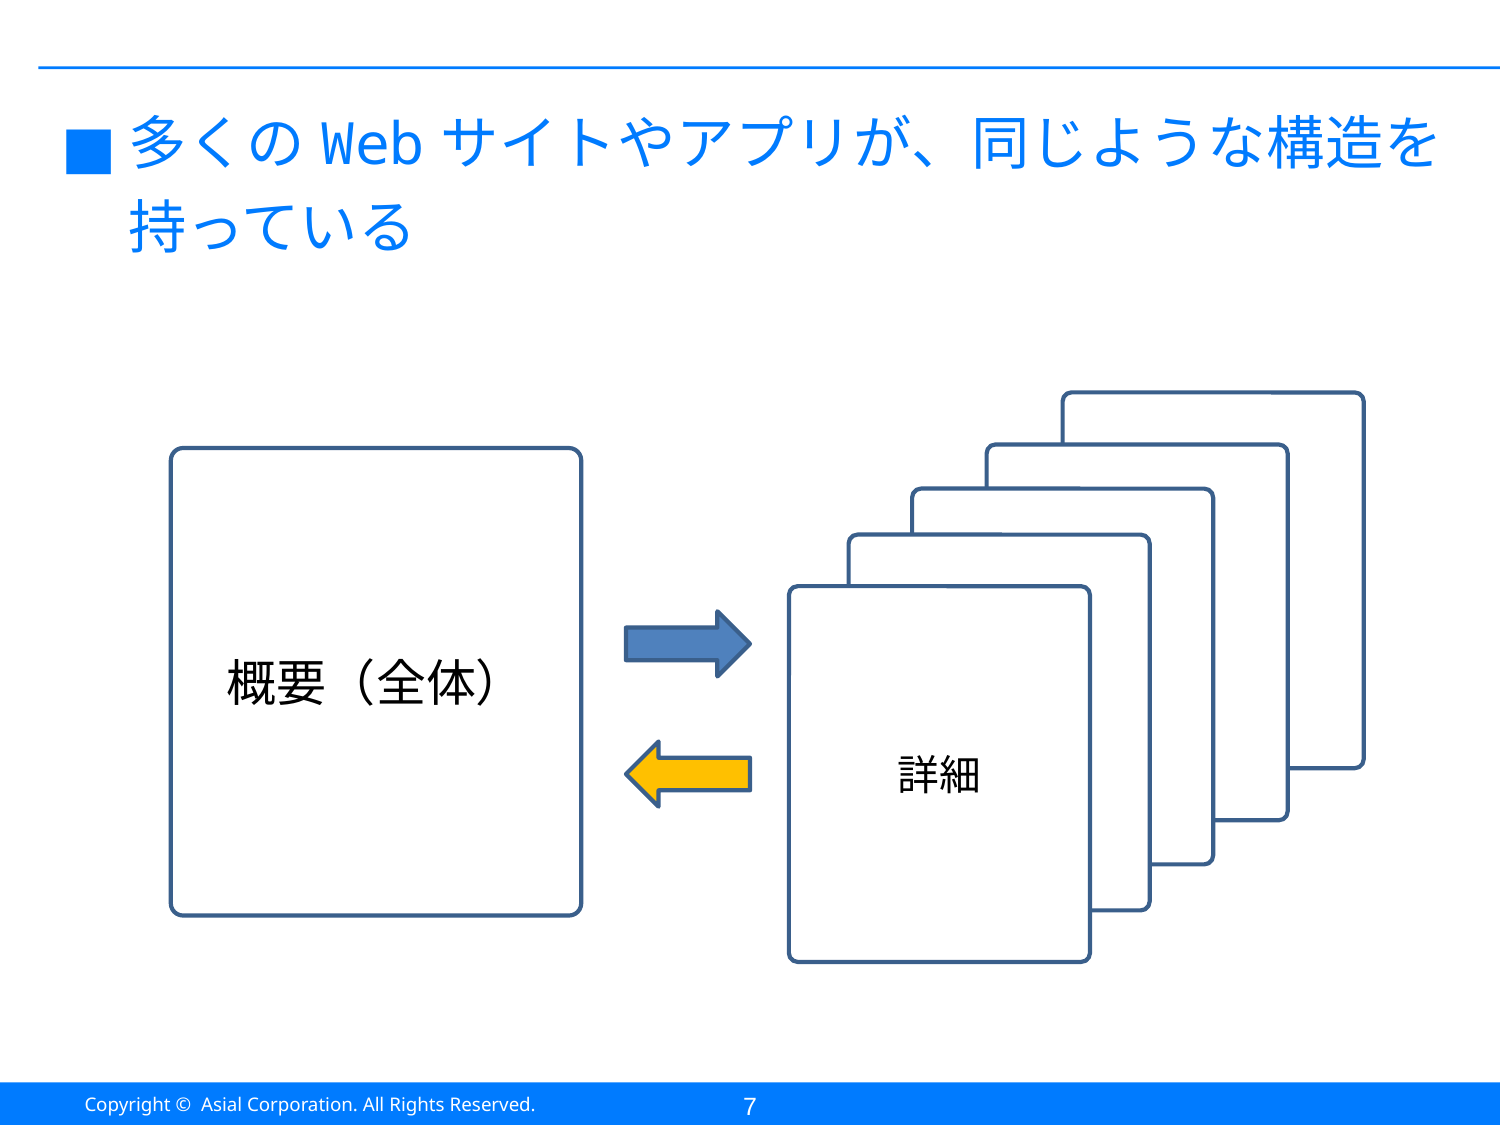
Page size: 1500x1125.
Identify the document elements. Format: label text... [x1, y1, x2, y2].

text_box 詳細 [1060, 390, 1366, 771]
text_box 詳細 [786, 584, 1093, 965]
list 多くのWebサイトやアプリが、同じような構造を持っている [38, 84, 1459, 988]
text_box 概要（全体） [168, 445, 584, 918]
text_box 詳細 [984, 442, 1290, 823]
text_box [623, 739, 753, 809]
text_box 詳細 [846, 532, 1152, 913]
text_box 詳細 [910, 486, 1216, 867]
slide_number 7 [581, 1075, 919, 1125]
text_box [623, 609, 753, 679]
